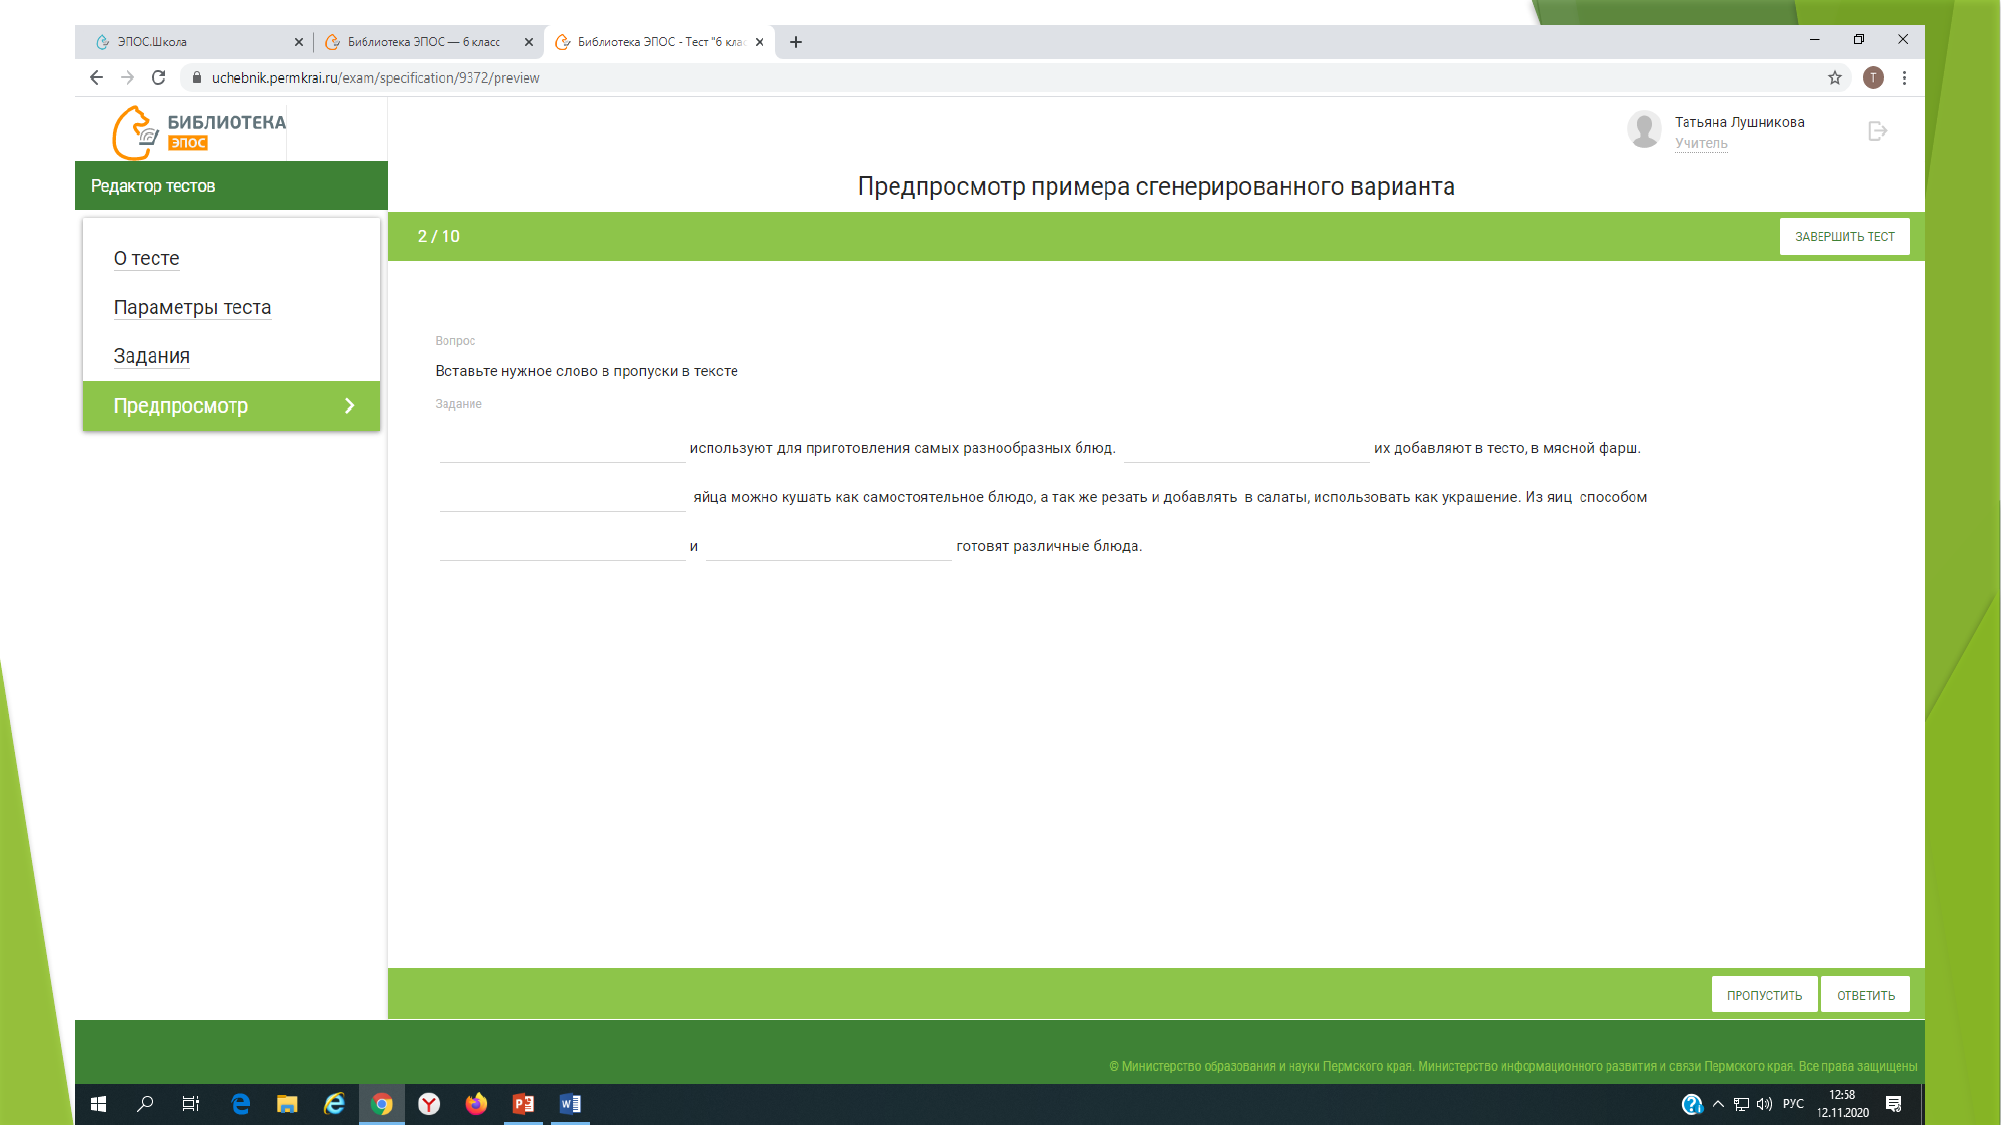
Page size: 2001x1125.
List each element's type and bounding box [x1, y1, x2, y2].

list [74, 25, 1925, 1125]
